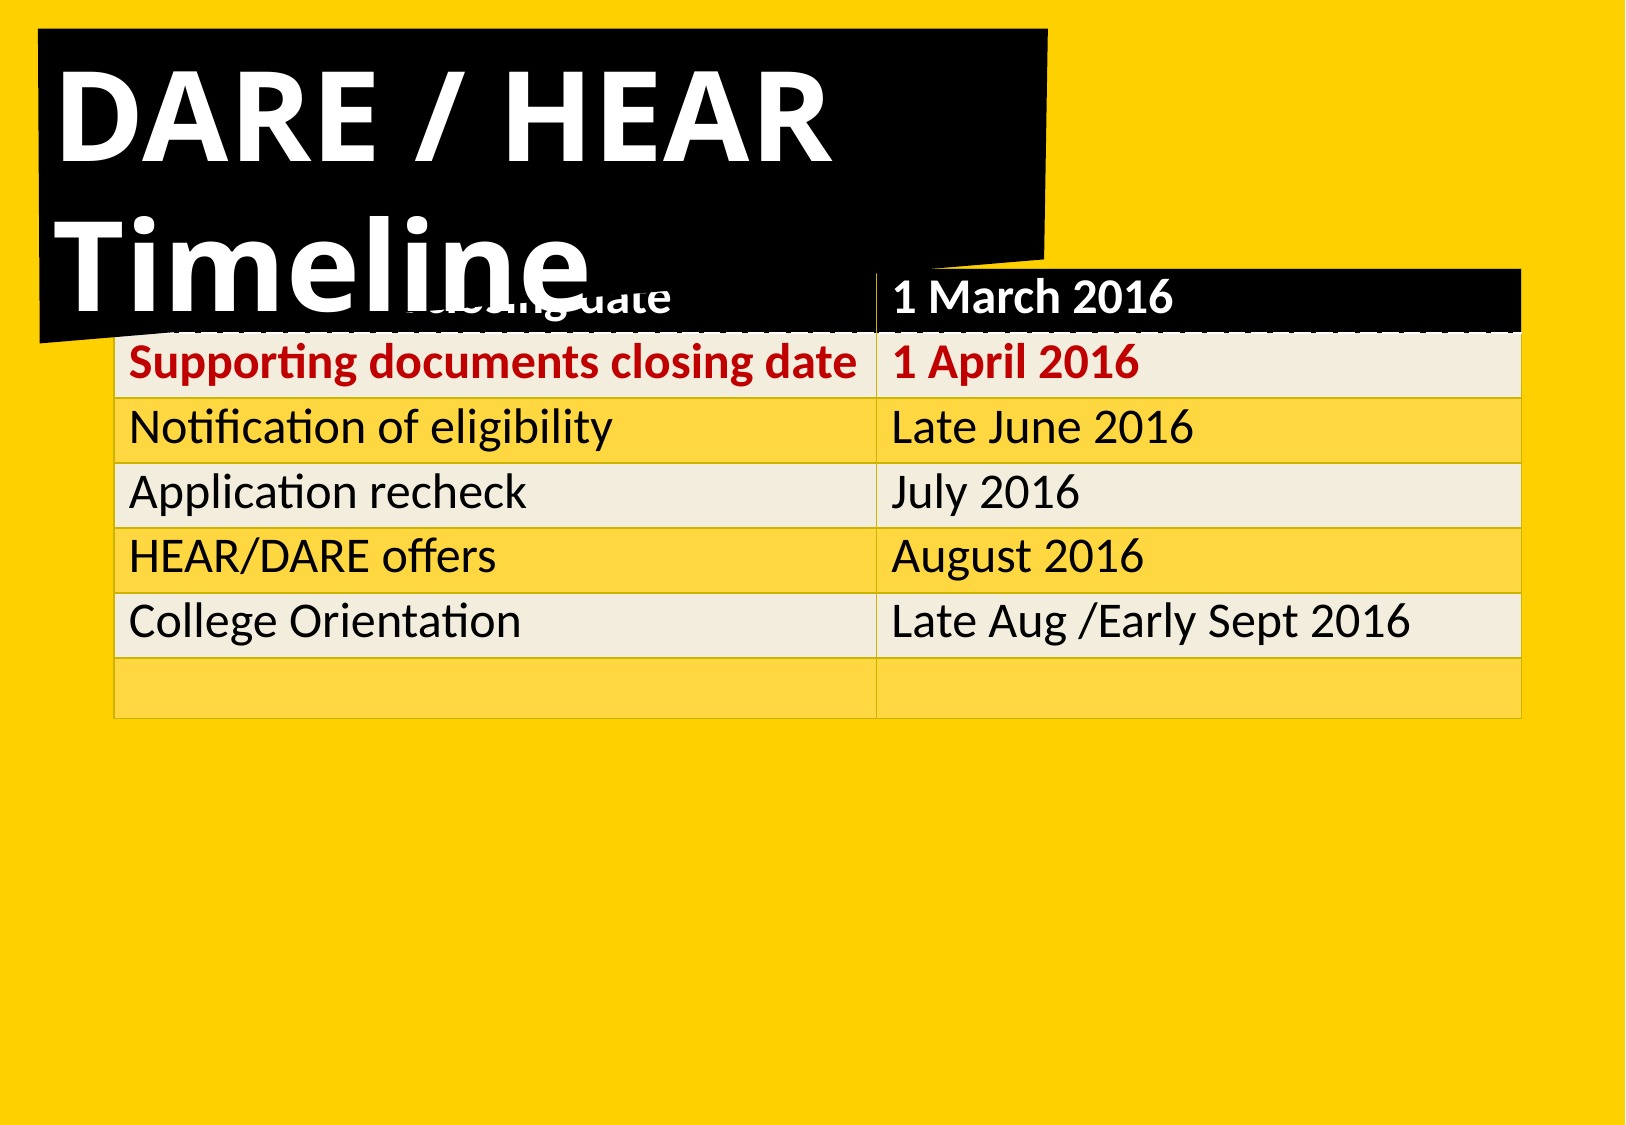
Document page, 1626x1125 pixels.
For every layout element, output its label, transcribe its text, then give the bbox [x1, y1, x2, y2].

table_cell College Orientation [115, 594, 876, 657]
table_cell July 2016 [877, 464, 1521, 527]
table_cell August 2016 [877, 529, 1521, 592]
table_header 1 March 2016 [877, 269, 1521, 333]
text_box DARE / HEAR Timeline [37, 28, 1048, 344]
table_cell Late Aug /Early Sept 2016 [877, 594, 1521, 657]
table_header DARE & HEAR closing date [189, 274, 876, 333]
table_cell [877, 659, 1521, 718]
table_cell 1 April 2016 [877, 333, 1521, 397]
table_cell [115, 659, 876, 718]
table_cell Application recheck [115, 464, 876, 527]
table_cell Late June 2016 [877, 399, 1521, 462]
table_cell Notification of eligibility [115, 399, 876, 462]
table_cell Supporting documents closing date [115, 333, 876, 397]
table_cell HEAR/DARE offers [115, 529, 876, 592]
